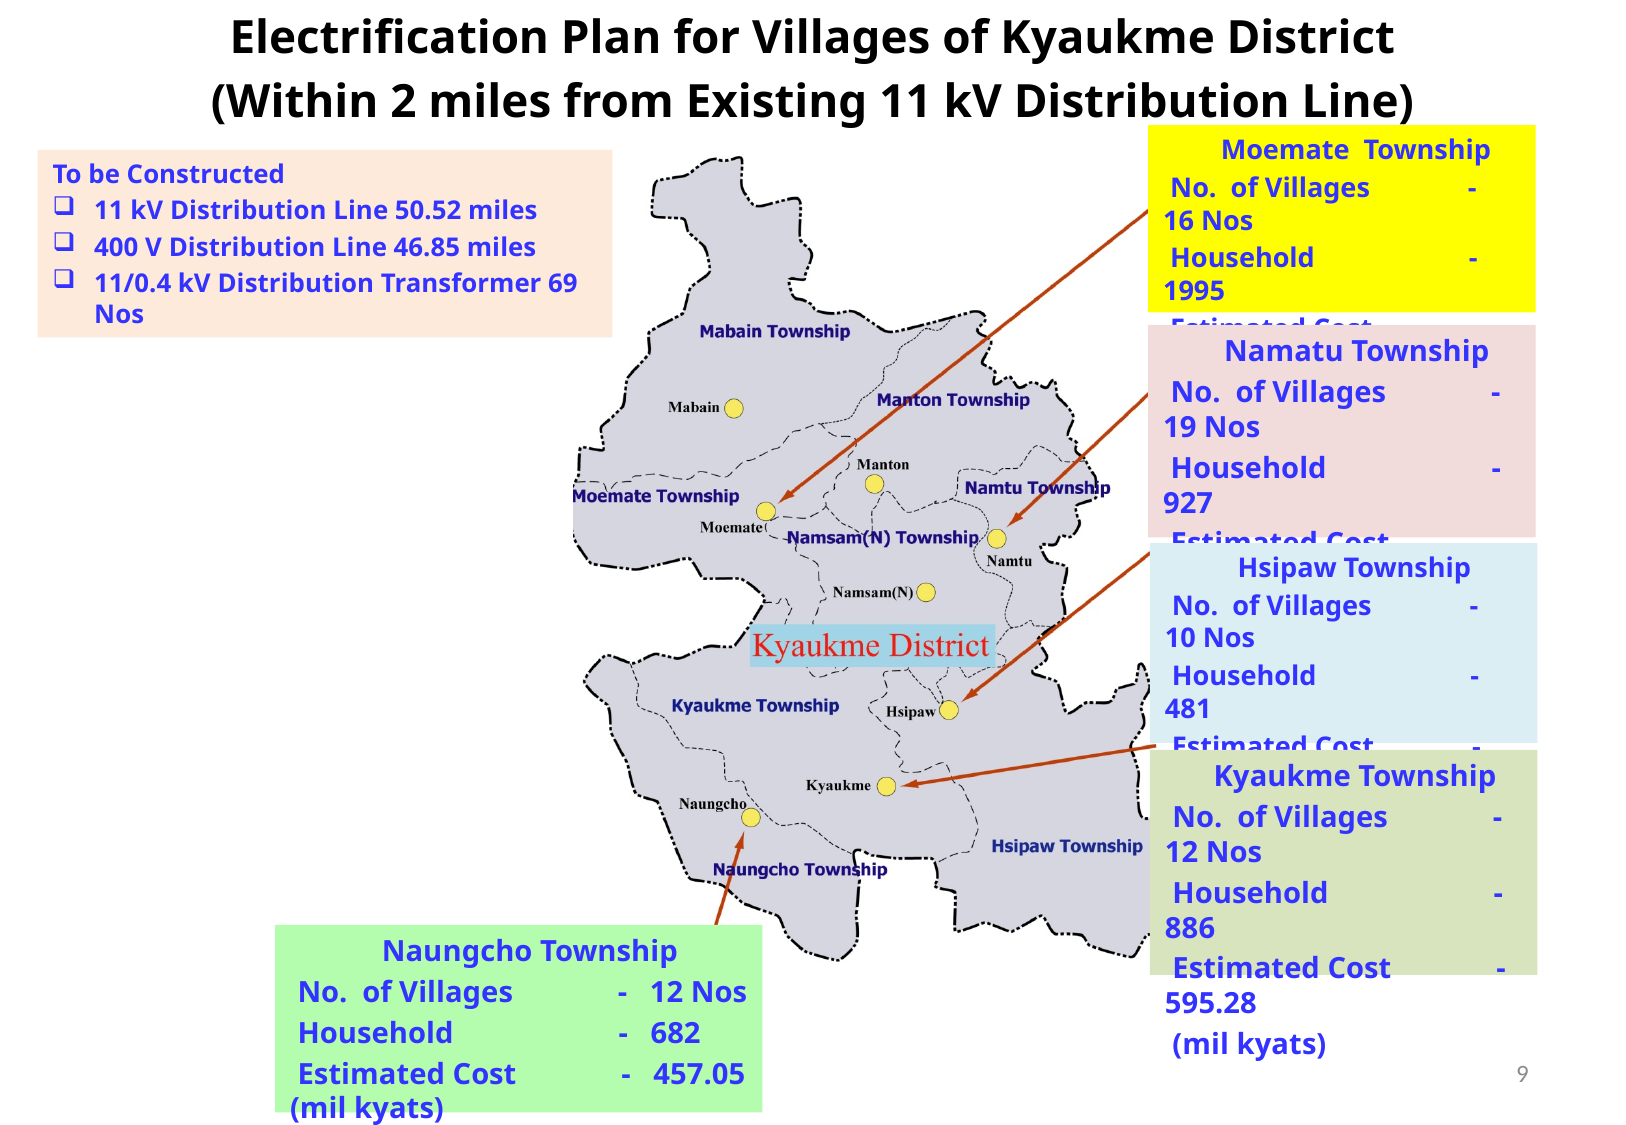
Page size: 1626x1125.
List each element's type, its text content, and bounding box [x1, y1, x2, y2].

text_box Naungcho Township No. of Villages - 12 Nos Household - 682 Estimated Cost - 457.05 (mil kyats) [275, 924, 763, 1113]
text_box To be Constructed 11 kV Distribution Line 50.52 miles 400 V Distribution Line 46.85 miles 11/0.4 kV Distribution Transformer 69 Nos [37, 149, 570, 338]
slide_number 9 [1164, 1042, 1544, 1103]
text_box Electrification Plan for Villages of Kyaukme District (Within 2 miles from Existing 11 kV Distribution Line) [0, 0, 1625, 113]
picture [572, 149, 1236, 1038]
text_box Hsipaw Township No. of Villages - 10 Nos Household - 481 Estimated Cost - 427.00 (mil kyats) [1241, 543, 1538, 743]
text_box Namatu Township No. of Villages - 19 Nos Household - 927 Estimated Cost - 490.17 (mil kyats) [1241, 324, 1536, 538]
text_box Kyaukme Township No. of Villages - 12 Nos Household - 886 Estimated Cost - 595.28 (mil kyats) [1241, 749, 1538, 975]
text_box Moemate Township No. of Villages - 16 Nos Household - 1995 Estimated Cost - 407.58 (mil kyats) [1148, 125, 1536, 313]
